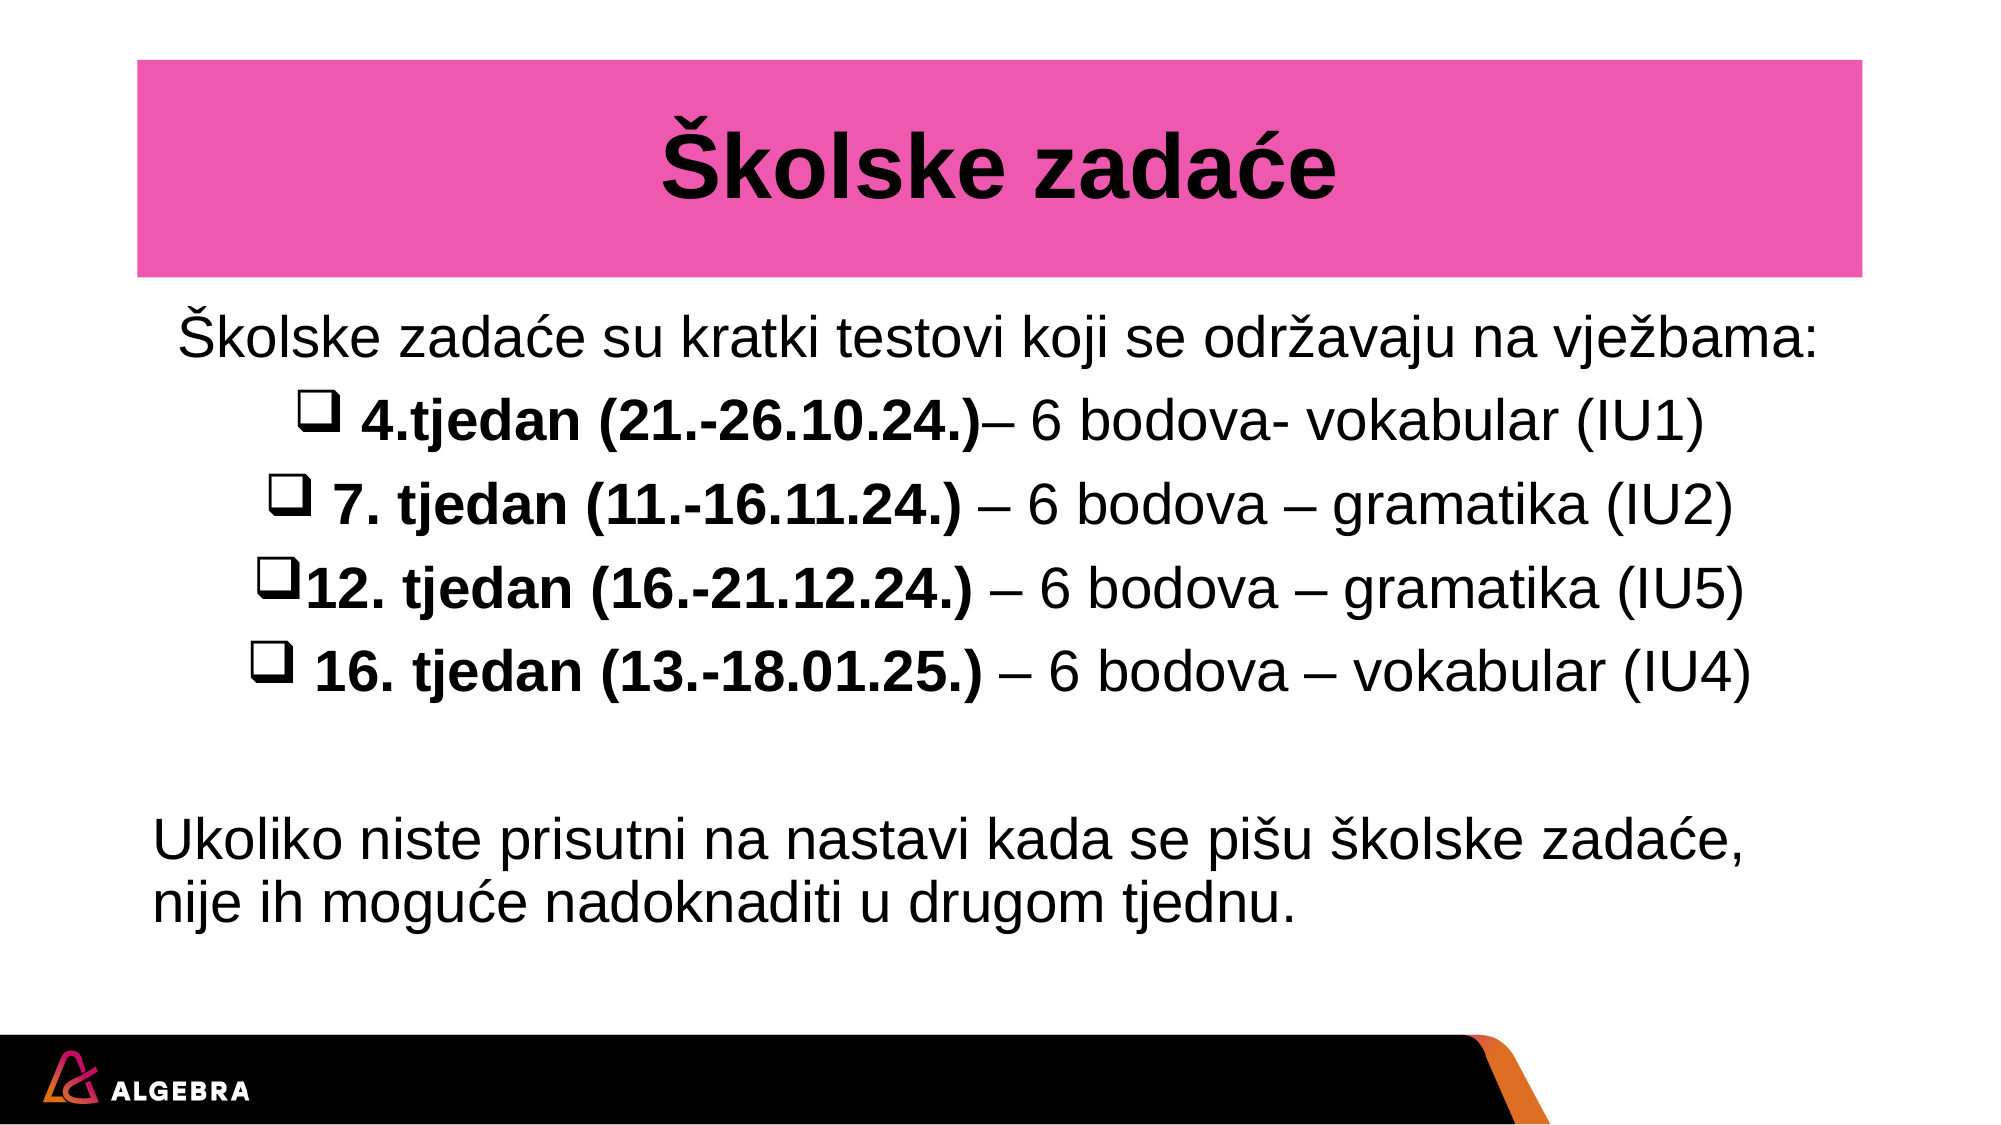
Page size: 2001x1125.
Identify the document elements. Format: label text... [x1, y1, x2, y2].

picture [0, 1034, 1733, 1125]
title Školske zadaće [137, 59, 1863, 278]
list Školske zadaće su kratki testovi koji se održavaju na vježbama: 4.tjedan (21.-26.10.24.)– 6 bodova- vokabular (IU1) 7. tjedan (11.-16.11.24.) – 6 bodova – gramatika (IU2) 12. tjedan (16.-21.12.24.) – 6 bodova – gramatika (IU5) 16. tjedan (13.-18.01.25.) – 6 bodova – vokabular (IU4) Ukoliko niste prisutni na nastavi kada se pišu školske zadaće, nije ih moguće nadoknaditi u drugom tjednu. [137, 299, 1863, 1014]
